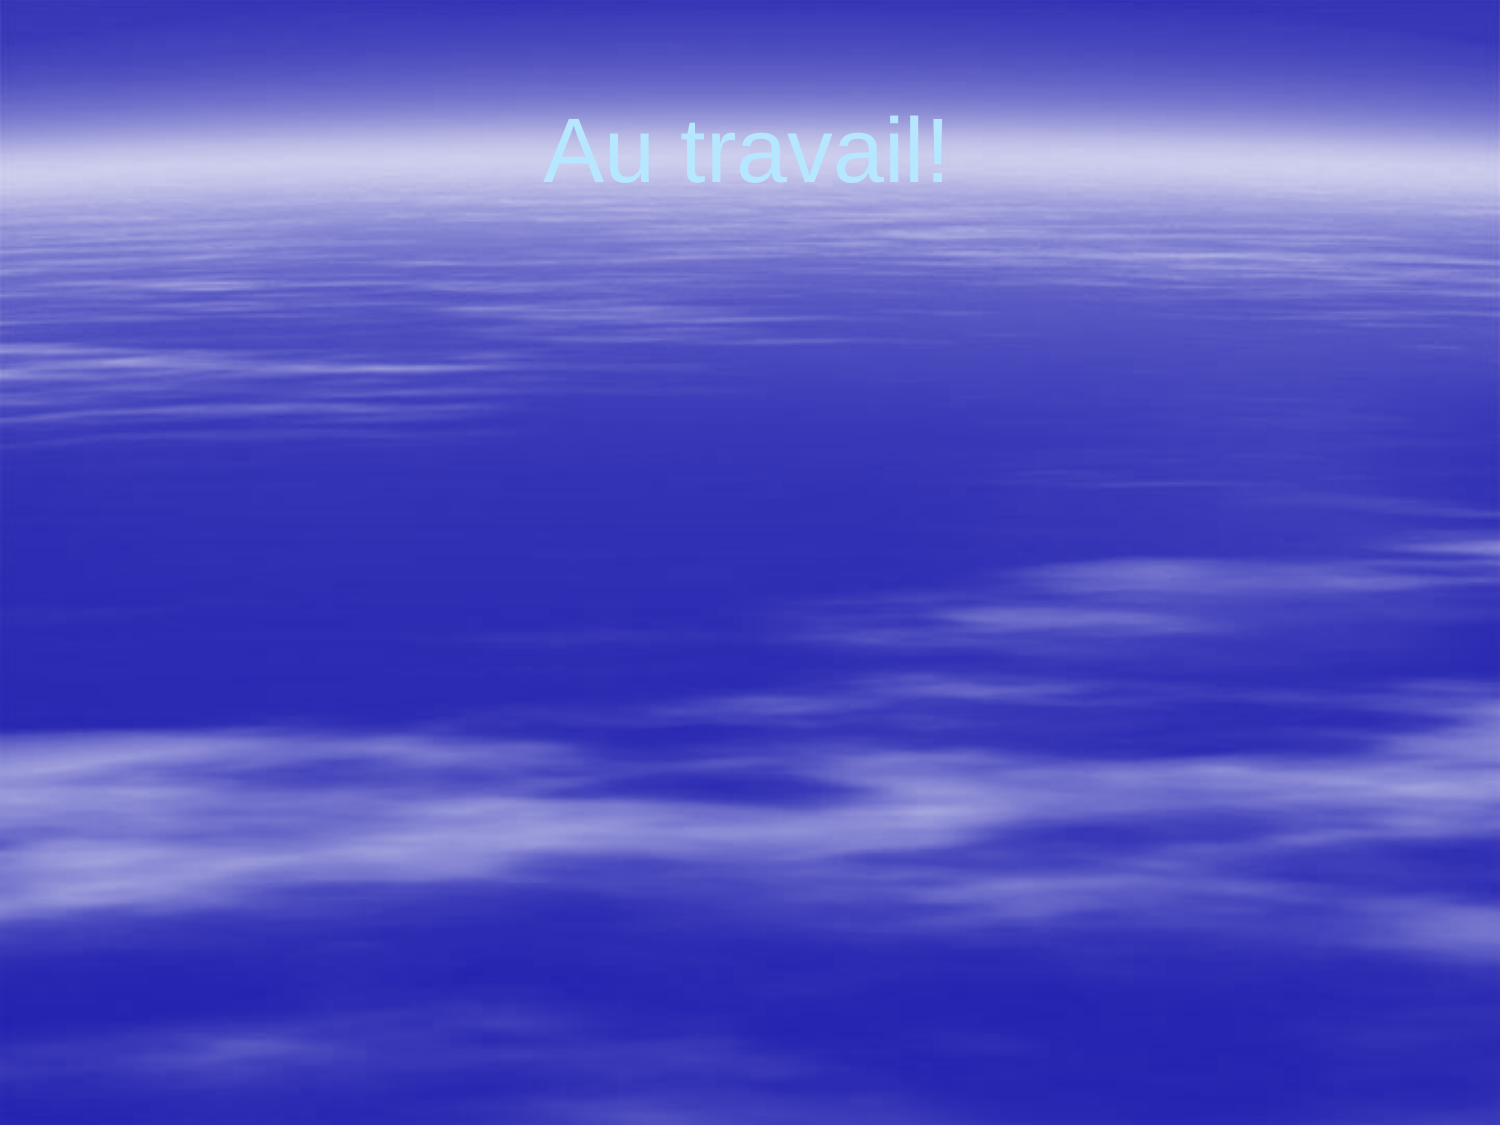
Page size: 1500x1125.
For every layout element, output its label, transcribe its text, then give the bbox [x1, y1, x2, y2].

title Au travail! [49, 37, 1446, 255]
